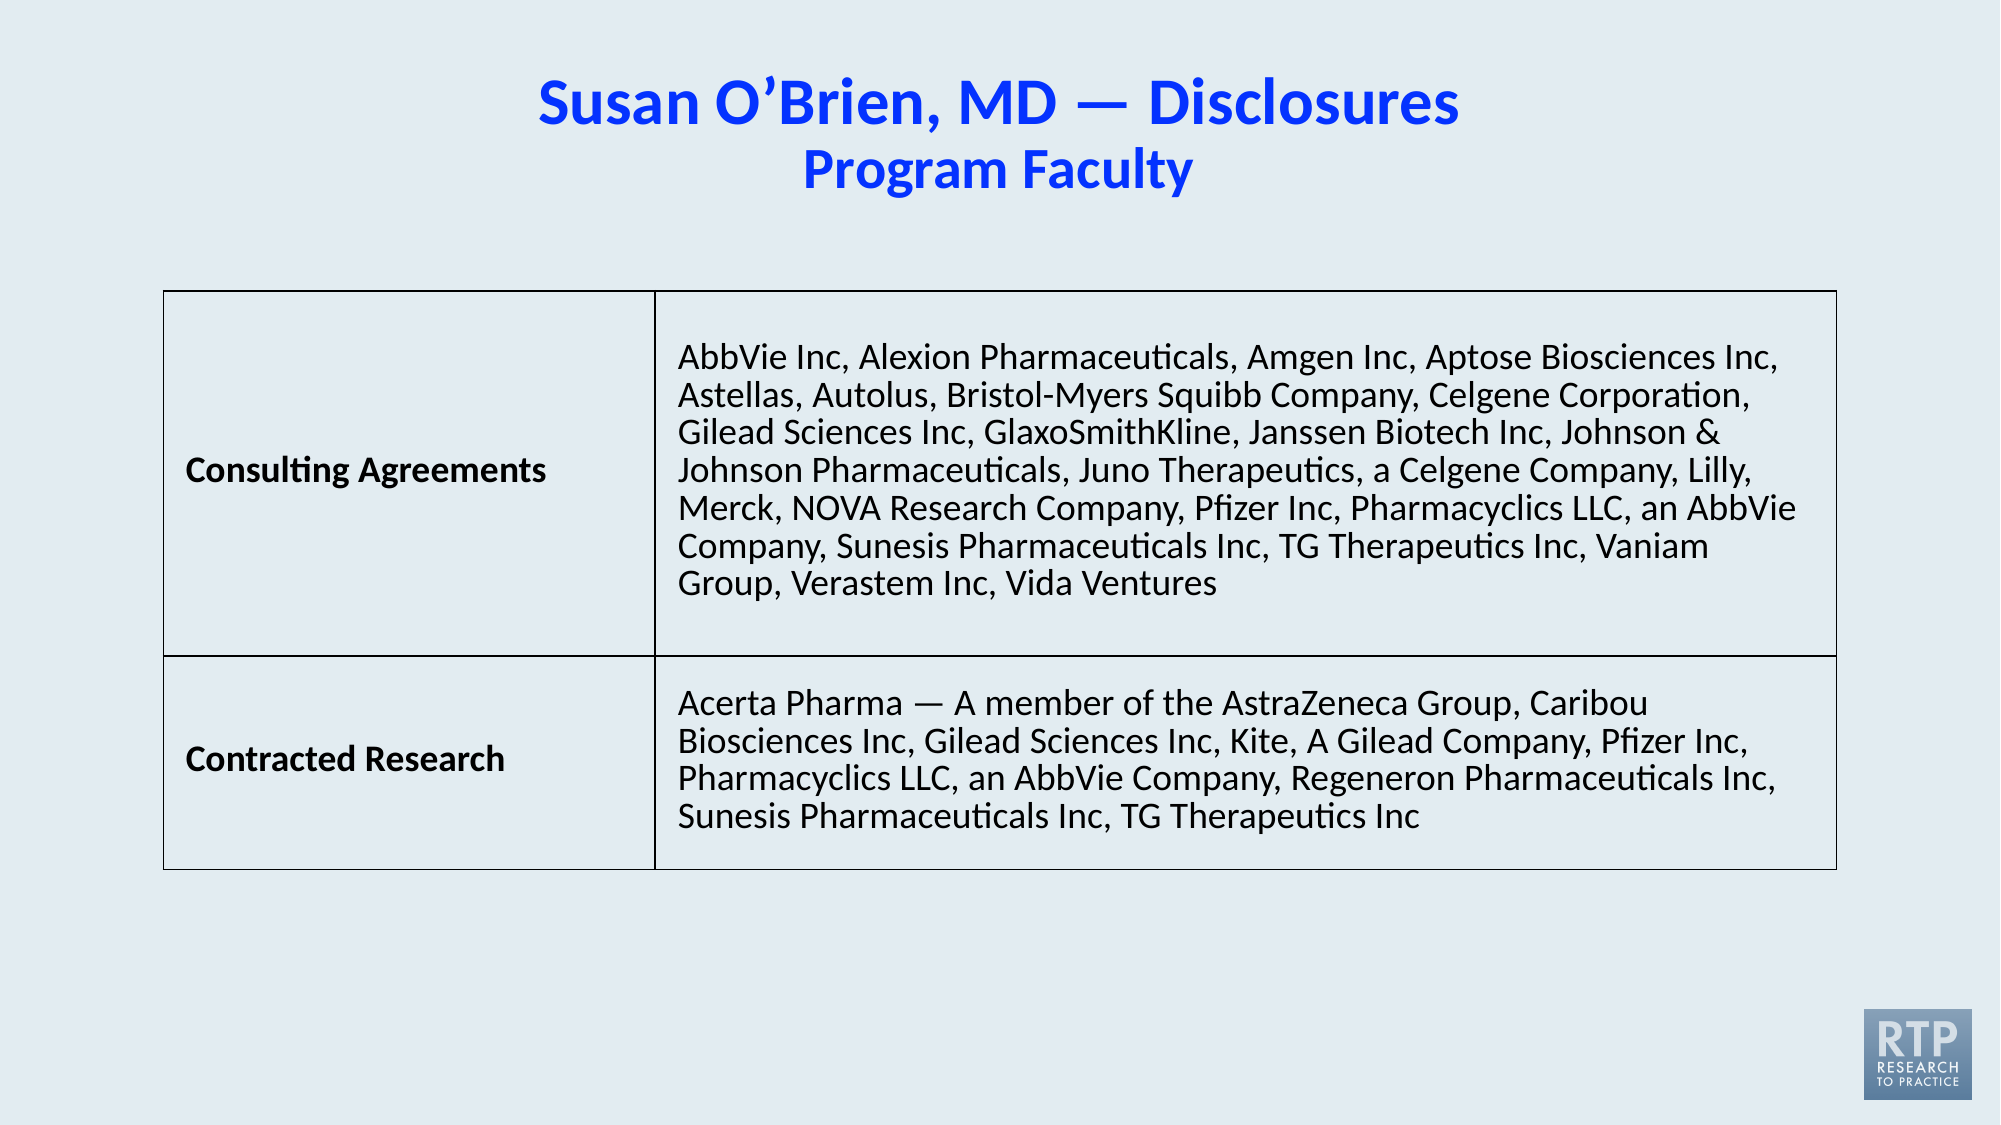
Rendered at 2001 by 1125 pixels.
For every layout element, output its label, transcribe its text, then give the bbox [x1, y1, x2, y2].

table_header AbbVie Inc, Alexion Pharmaceuticals, Amgen Inc, Aptose Biosciences Inc, Astellas, Autolus, Bristol-Myers Squibb Company, Celgene Corporation, Gilead Sciences Inc, GlaxoSmithKline, Janssen Biotech Inc, Johnson & Johnson Pharmaceuticals, Juno Therapeutics, a Celgene Company, Lilly, Merck, NOVA Research Company, Pfizer Inc, Pharmacyclics LLC, an AbbVie Company, Sunesis Pharmaceuticals Inc, TG Therapeutics Inc, Vaniam Group, Verastem Inc, Vida Ventures [656, 292, 1836, 655]
title Susan O’Brien, MD — Disclosures Program Faculty [149, 13, 1850, 256]
table_cell Contracted Research [164, 657, 654, 869]
table_cell Acerta Pharma — A member of the AstraZeneca Group, Caribou Biosciences Inc, Gilead Sciences Inc, Kite, A Gilead Company, Pfizer Inc, Pharmacyclics LLC, an AbbVie Company, Regeneron Pharmaceuticals Inc, Sunesis Pharmaceuticals Inc, TG Therapeutics Inc [656, 657, 1836, 869]
table_header Consulting Agreements [164, 292, 654, 655]
